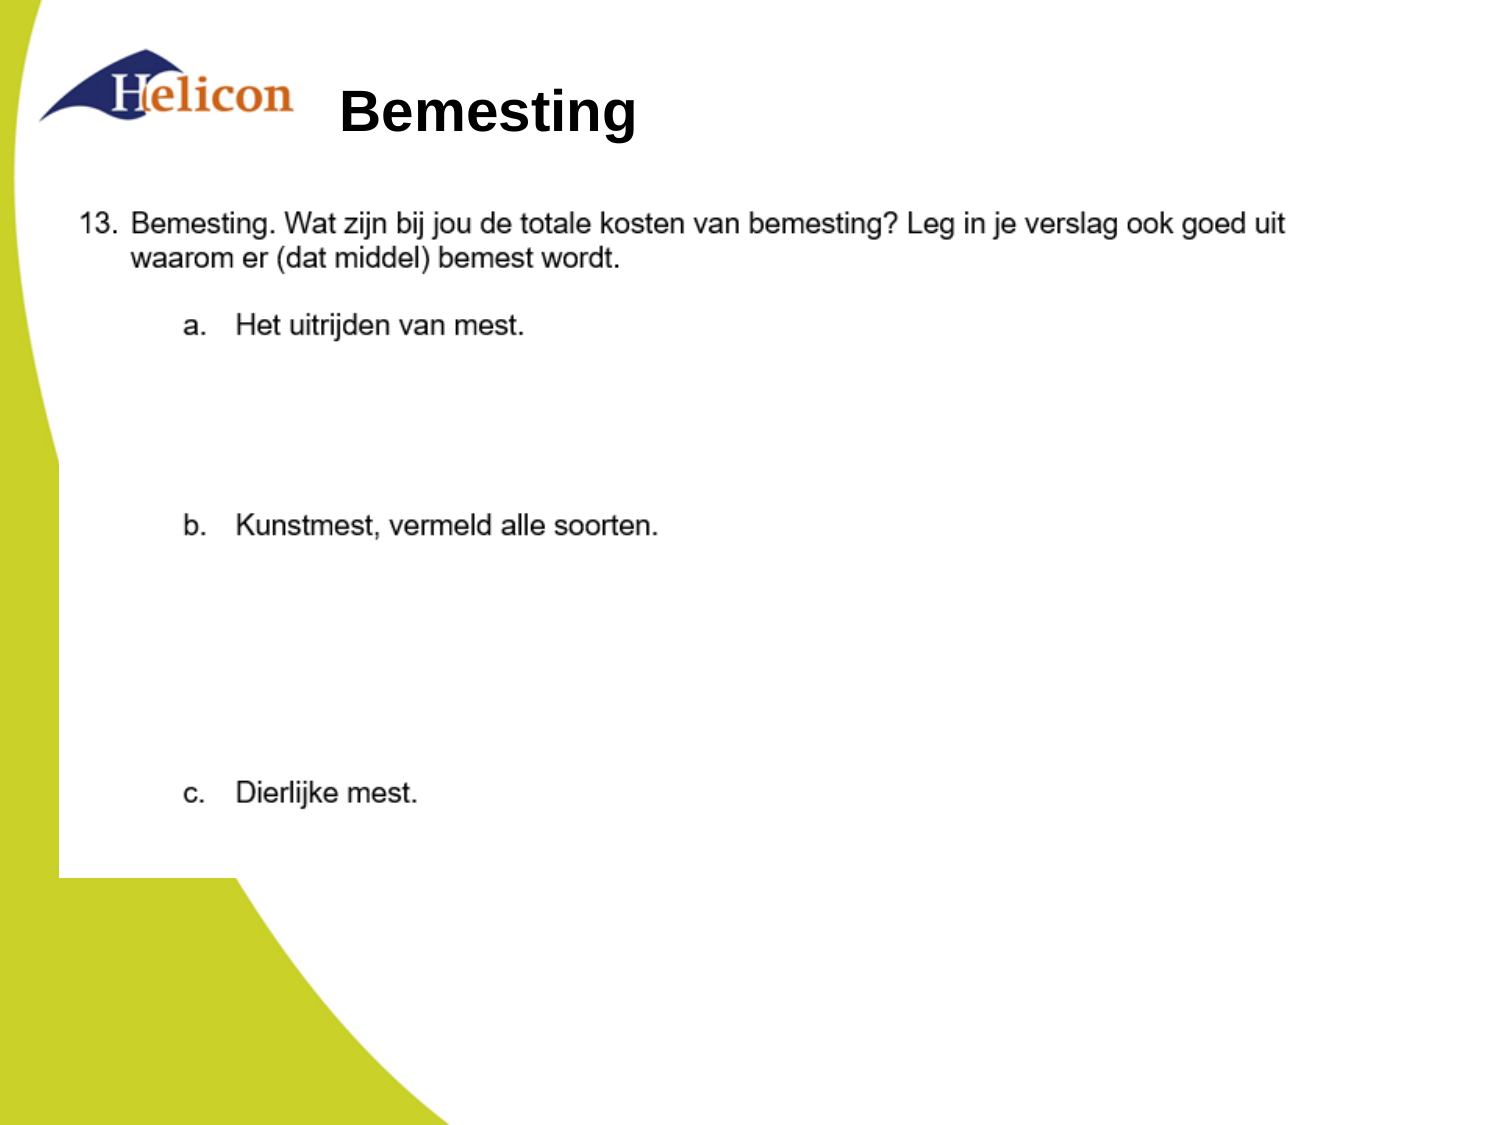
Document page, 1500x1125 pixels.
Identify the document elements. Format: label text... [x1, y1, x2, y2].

title Bemesting [324, 54, 1415, 161]
picture [0, 0, 1500, 1125]
